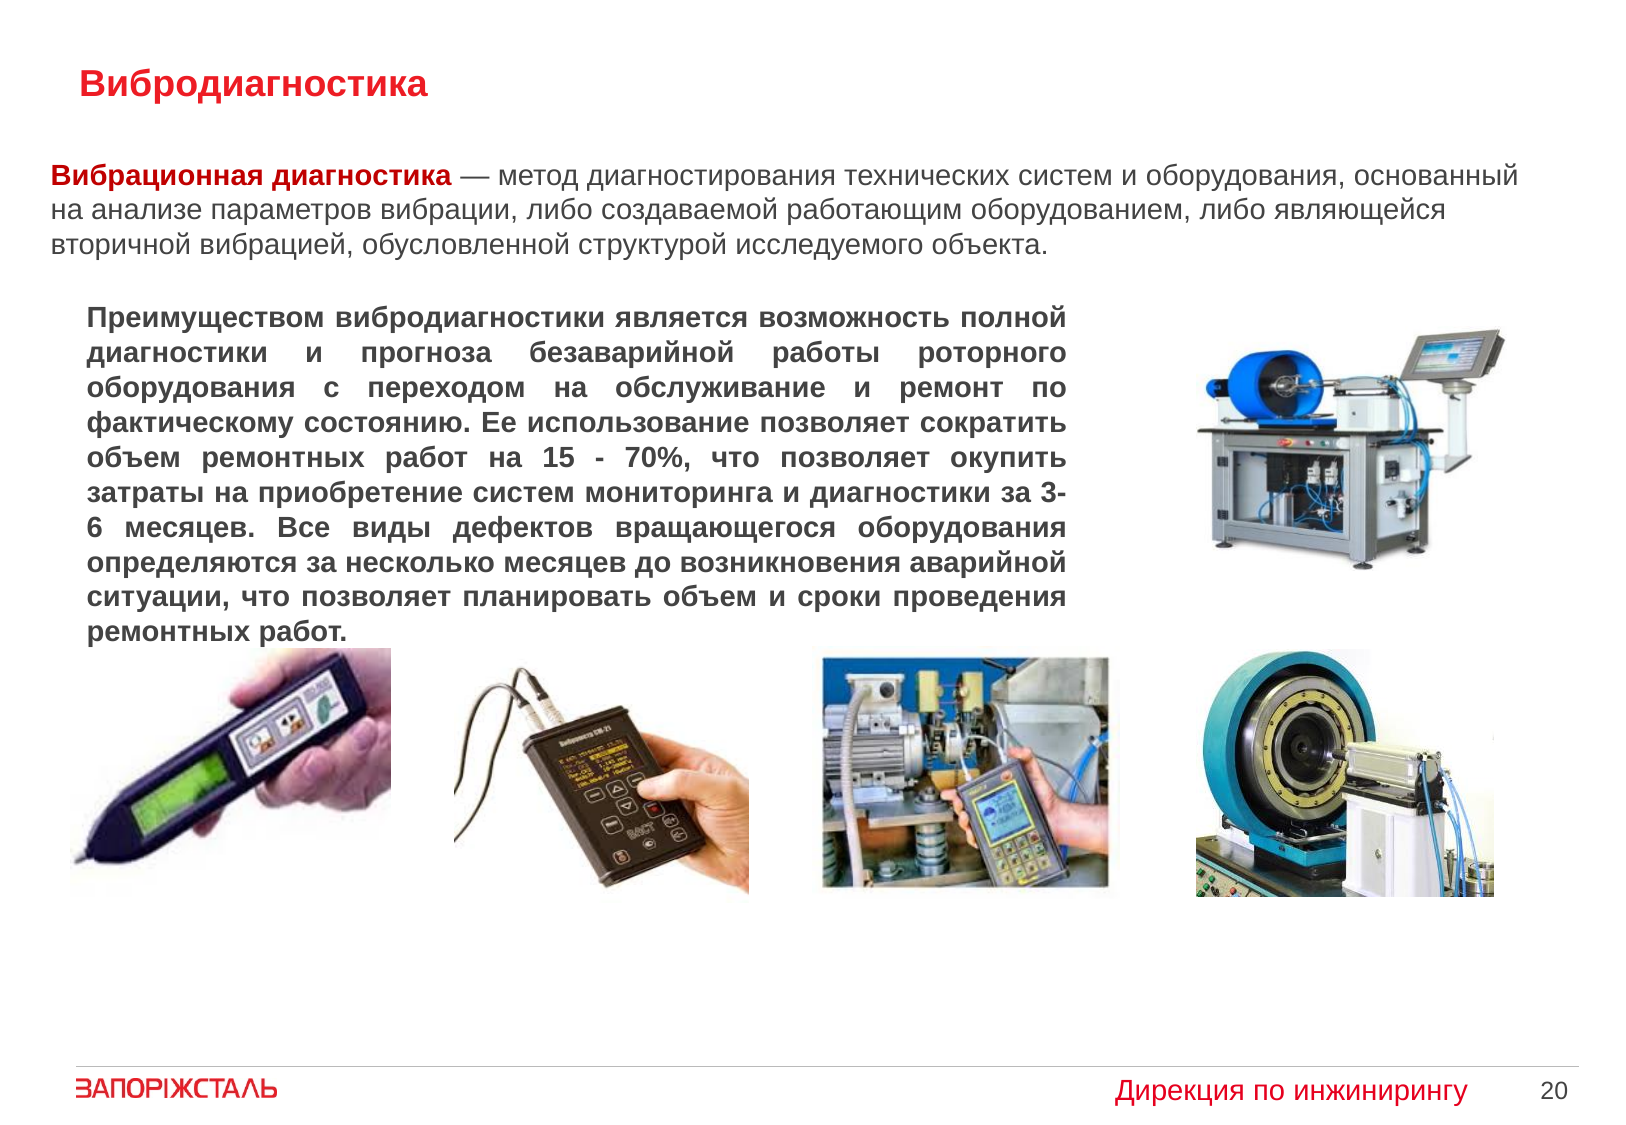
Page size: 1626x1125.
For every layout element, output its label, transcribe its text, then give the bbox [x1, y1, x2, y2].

picture [76, 1078, 277, 1098]
picture [812, 646, 1120, 900]
picture [70, 648, 391, 897]
list Вибрационная диагностика — метод диагностирования технических систем и оборудования, основанный на анализе параметров вибрации, либо создаваемой работающим оборудованием, либо являющейся вторичной вибрацией, обусловленной структурой исследуемого объекта. [35, 113, 1569, 1014]
slide_number 20 [1483, 1066, 1584, 1104]
title Вибродиагностика [79, 58, 1014, 105]
picture [1196, 326, 1507, 571]
picture [1196, 648, 1494, 898]
text_box Преимуществом вибродиагностики является возможность полной диагностики и прогноза безаварийной работы роторного оборудования с переходом на обслуживание и ремонт по фактическому состоянию. Ее использование позволяет сократить объем ремонтных работ на 15 - 70%, что позволяет окупить затраты на приобретение систем мониторинга и диагностики за 3-6 месяцев. Все виды дефектов вращающегося оборудования определяются за несколько месяцев до возникновения аварийной ситуации, что позволяет планировать объем и сроки проведения ремонтных работ. [71, 290, 1083, 656]
picture [453, 650, 749, 903]
